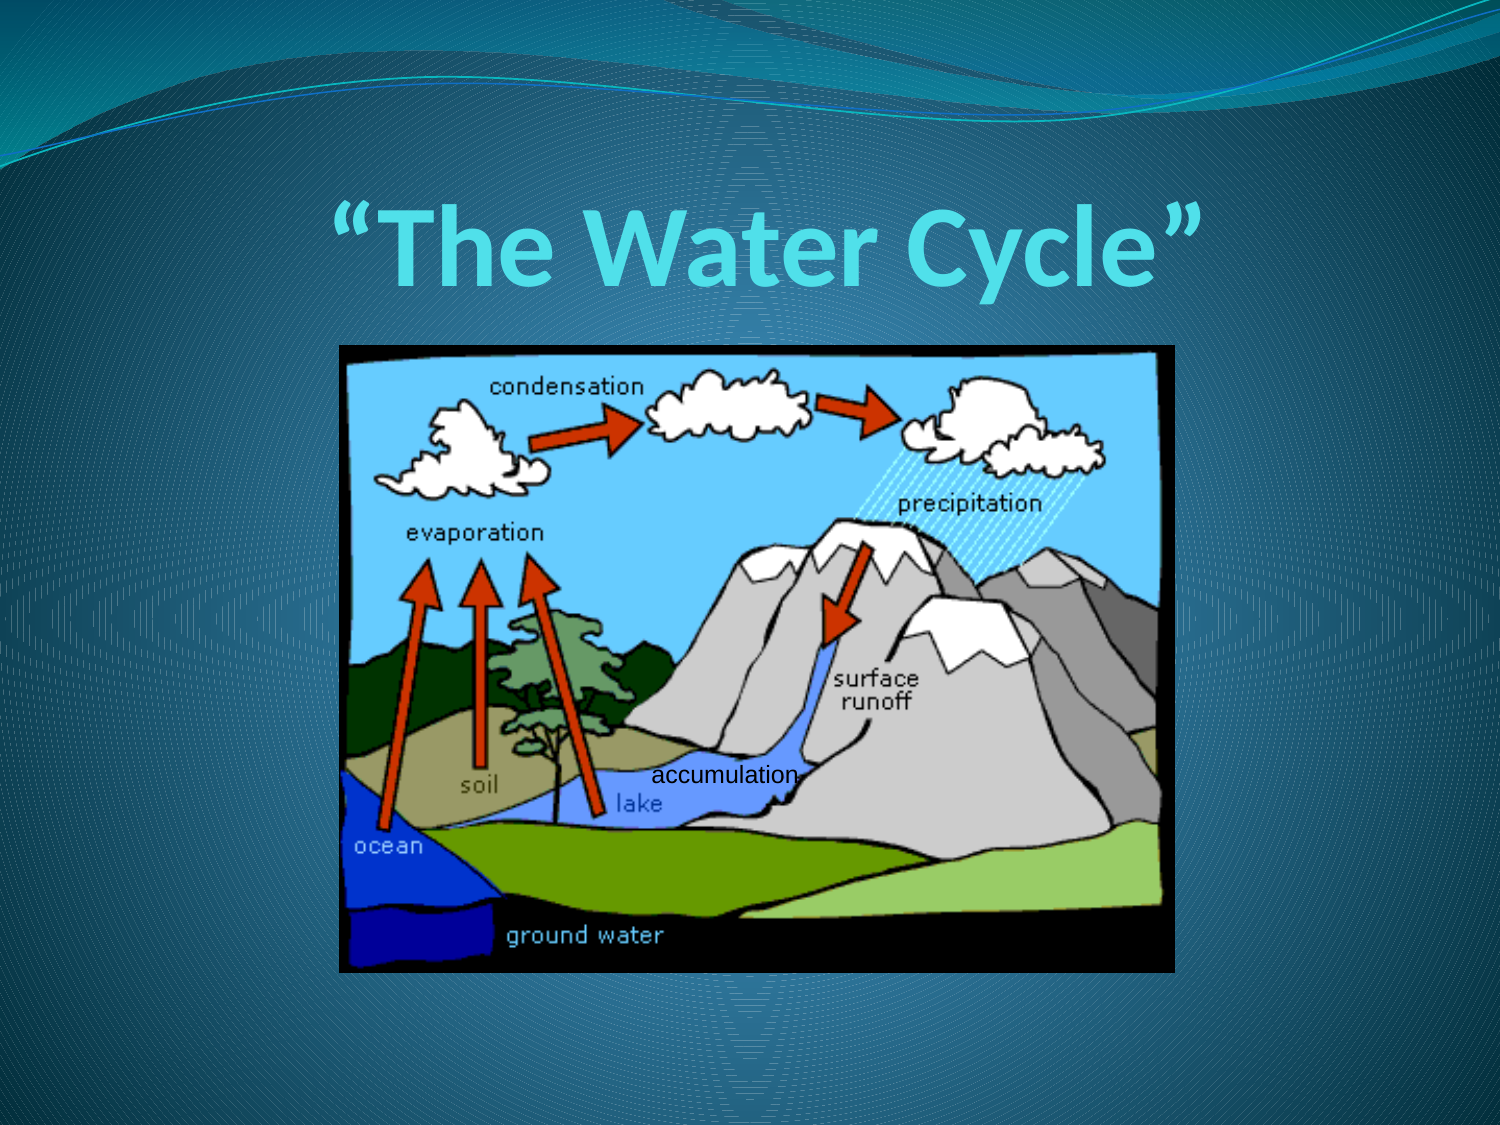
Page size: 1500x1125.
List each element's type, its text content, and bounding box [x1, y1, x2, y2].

title “The Water Cycle” [245, 156, 1213, 310]
picture [339, 345, 1175, 973]
